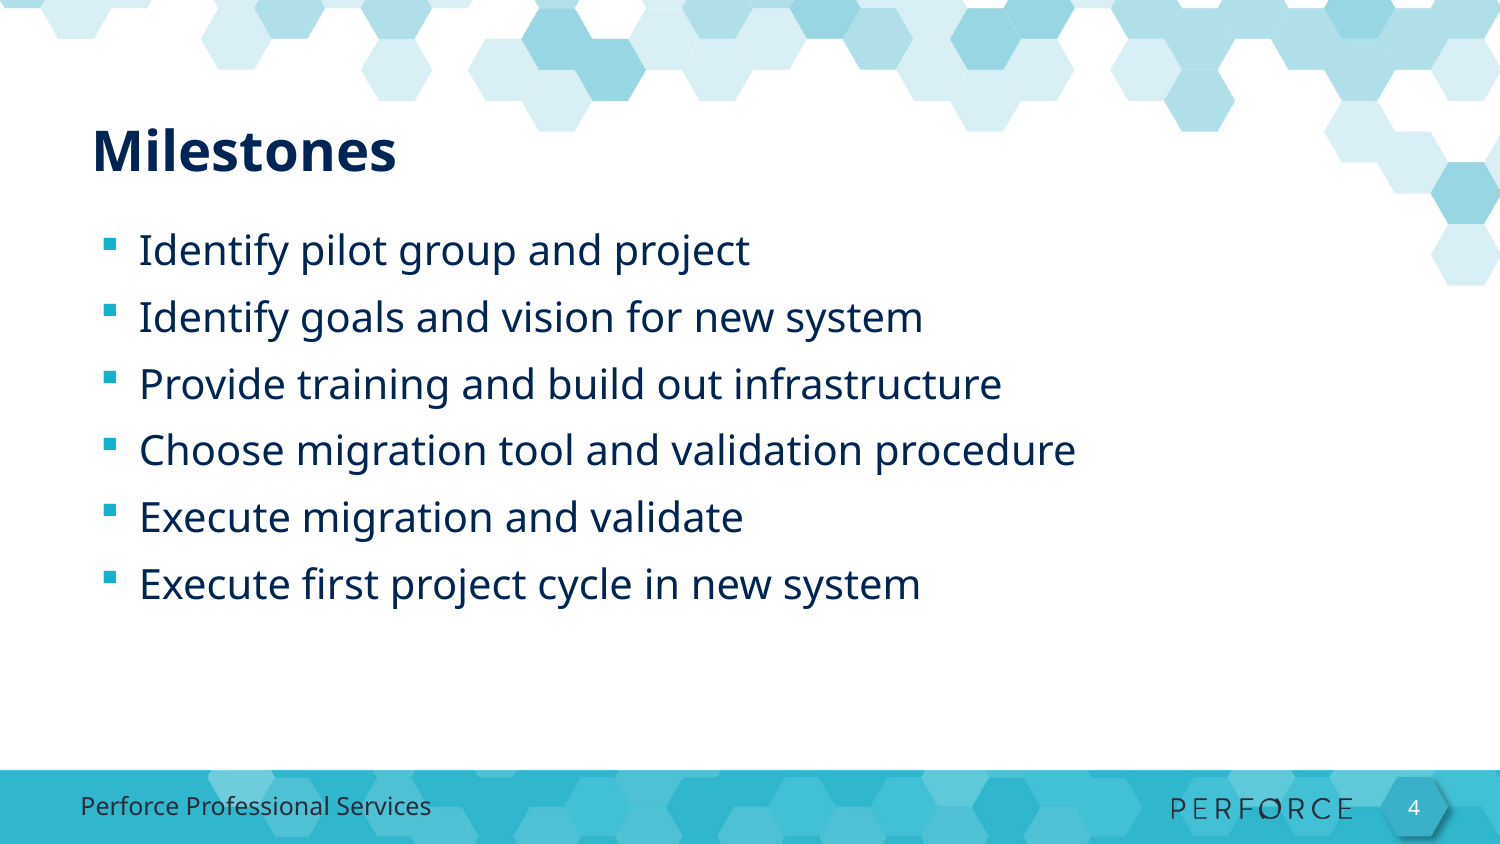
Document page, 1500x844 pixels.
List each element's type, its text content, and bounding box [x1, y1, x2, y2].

title Milestones [76, 41, 1427, 191]
picture [0, 0, 1500, 844]
list Identify pilot group and project Identify goals and vision for new system Provide training and build out infrastructure Choose migration tool and validation procedure Execute migration and validate Execute first project cycle in new system [66, 216, 1440, 643]
